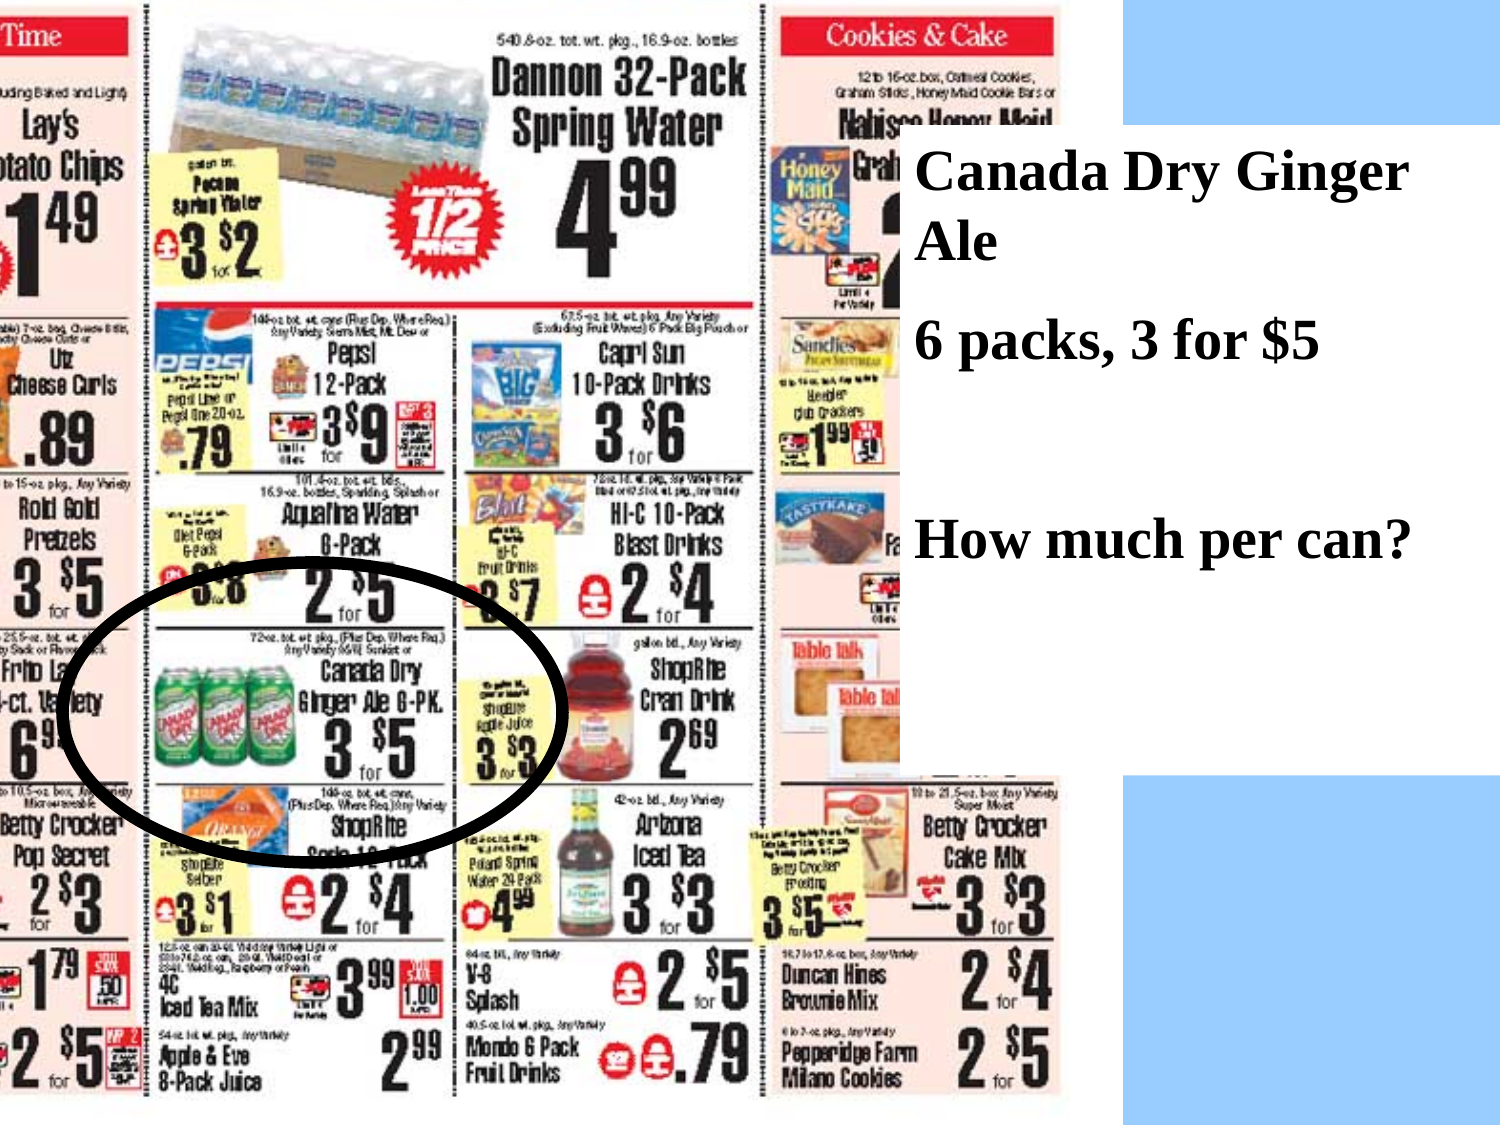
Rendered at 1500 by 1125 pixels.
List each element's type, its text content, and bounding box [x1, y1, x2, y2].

picture [0, 0, 1124, 1125]
text_box Canada Dry Ginger Ale 6 packs, 3 for $5 How much per can? [1129, 125, 1500, 776]
